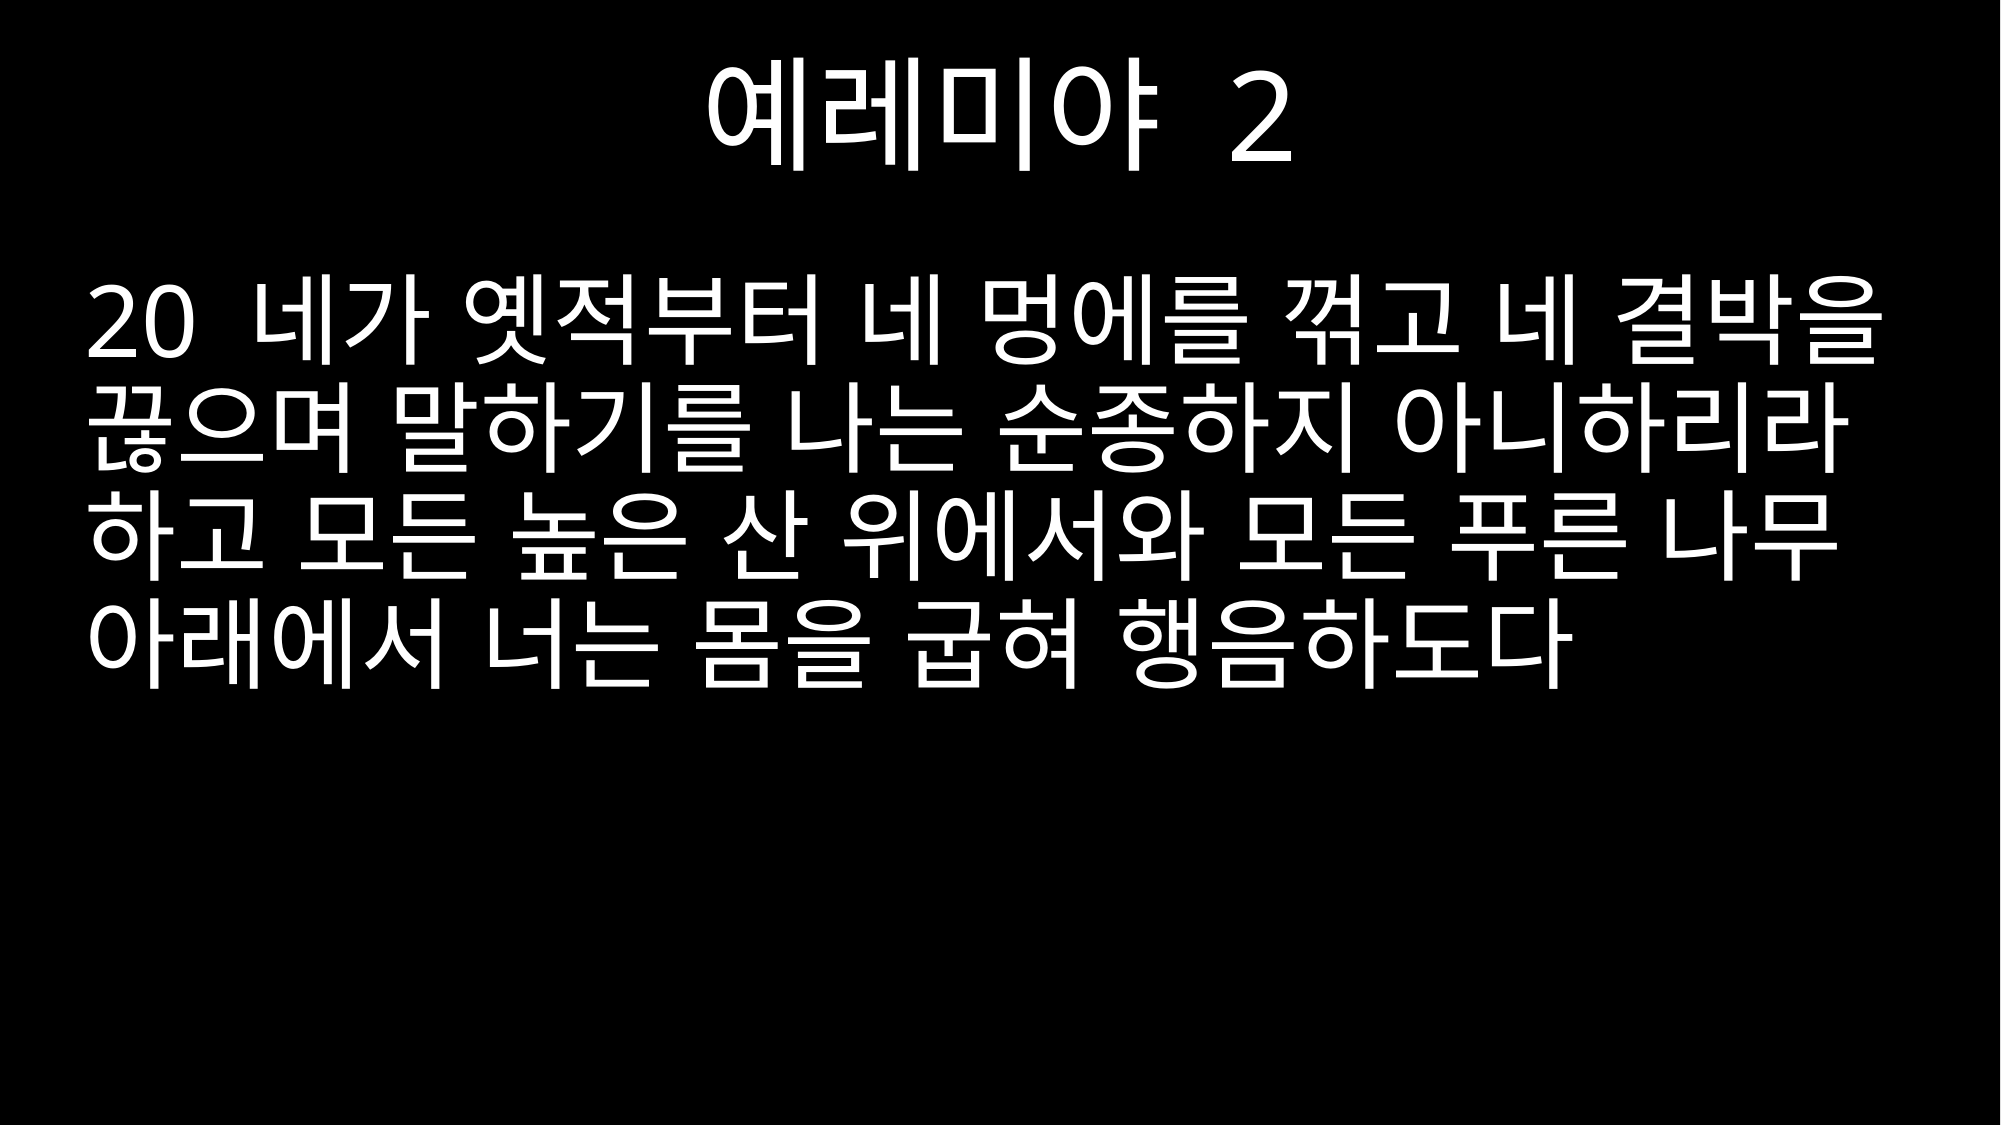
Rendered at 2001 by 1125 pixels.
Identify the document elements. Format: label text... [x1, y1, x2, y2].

picture [0, 0, 2001, 1125]
list 20 네가 옛적부터 네 멍에를 꺾고 네 결박을 끊으며 말하기를 나는 순종하지 아니하리라 하고 모든 높은 산 위에서와 모든 푸른 나무 아래에서 너는 몸을 굽혀 행음하도다 [69, 263, 1953, 423]
footer 예레미야 2 [0, 32, 2000, 192]
